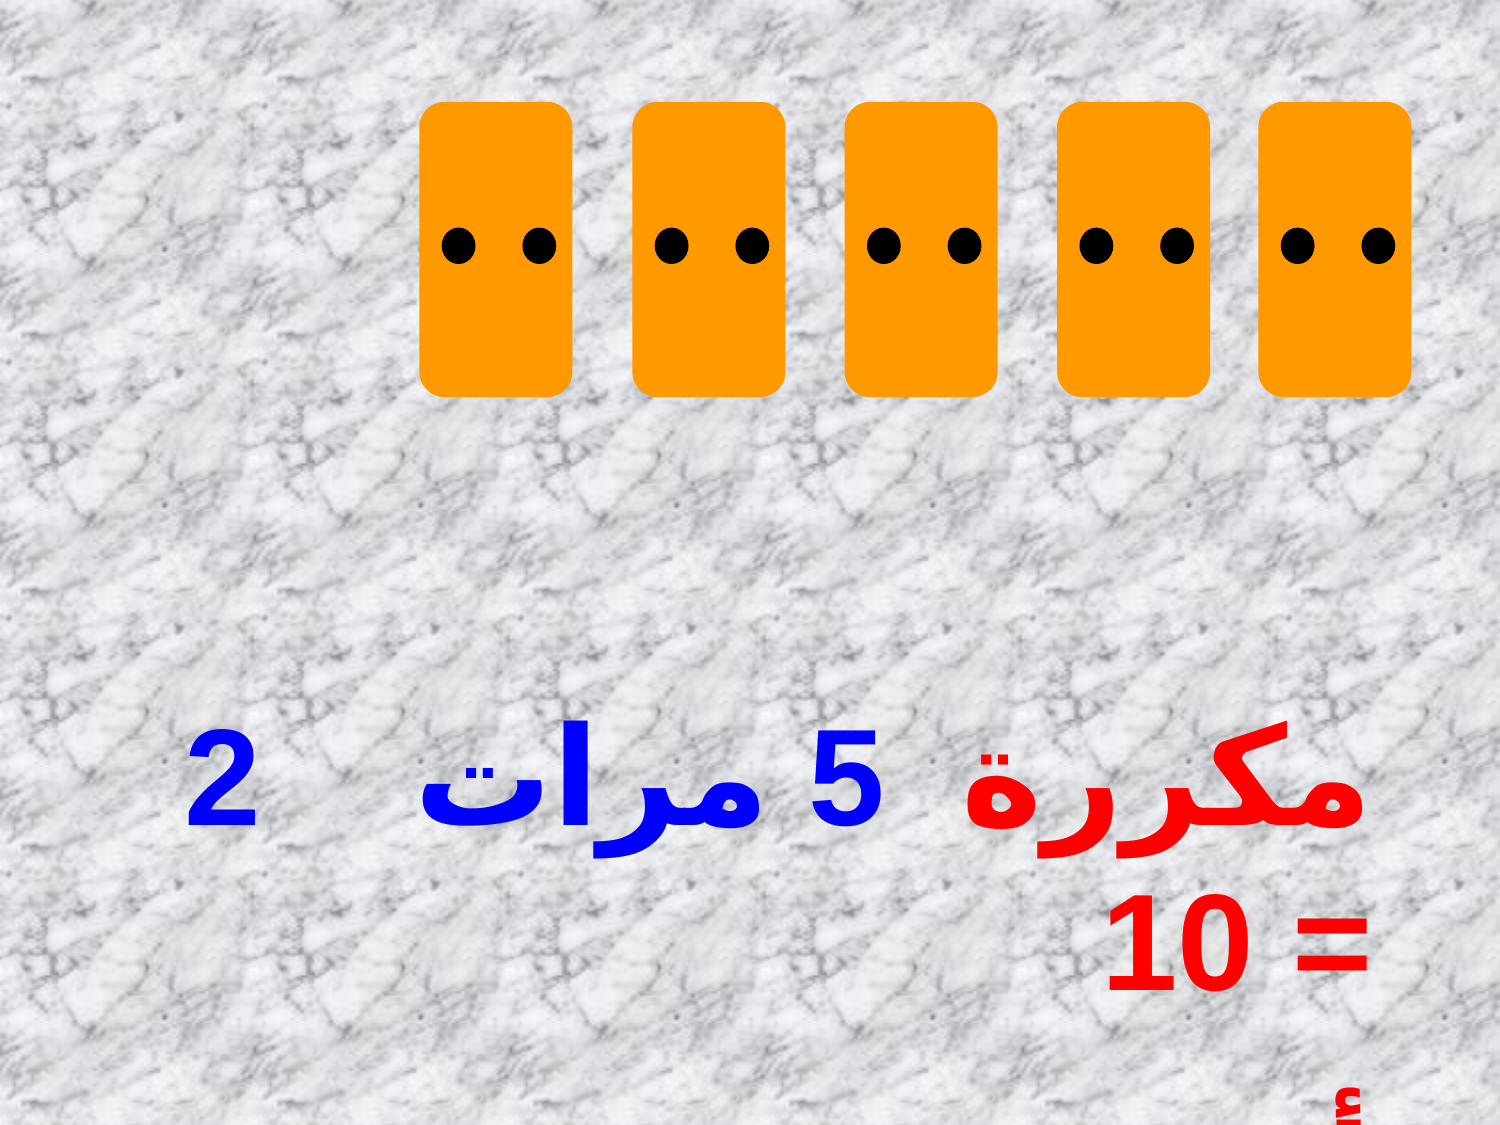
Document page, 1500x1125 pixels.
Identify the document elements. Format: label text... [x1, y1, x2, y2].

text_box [419, 101, 573, 398]
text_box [844, 101, 998, 398]
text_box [1258, 101, 1412, 398]
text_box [1056, 101, 1211, 398]
text_box 2 مكررة 5 مرات = 10 أي : 2 × 5 = 10 [100, 680, 1388, 1125]
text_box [632, 101, 786, 398]
picture [0, 0, 1500, 1125]
